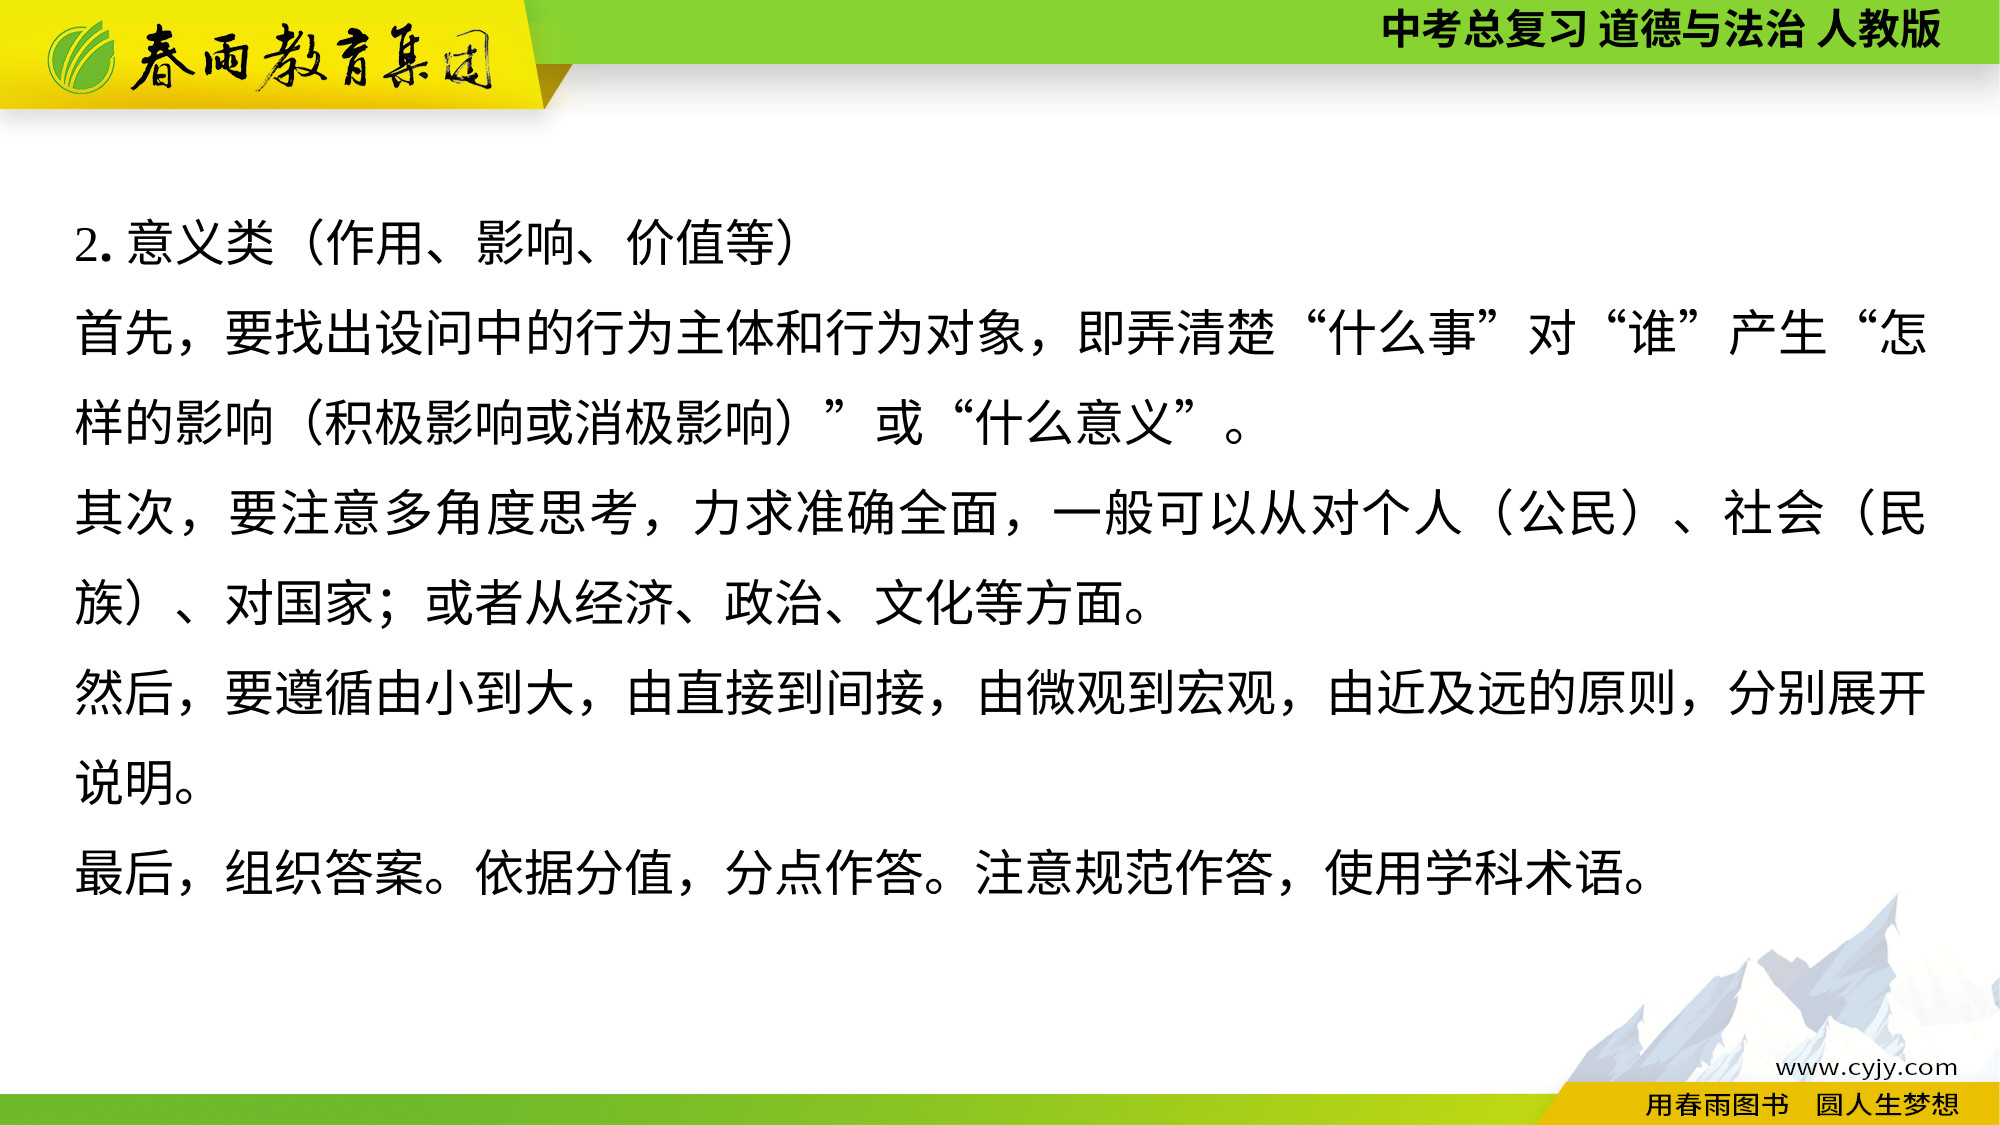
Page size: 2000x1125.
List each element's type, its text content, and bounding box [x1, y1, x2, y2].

picture [0, 0, 2000, 1125]
list 2.意义类（作用、影响、价值等） 首先，要找出设问中的行为主体和行为对象，即弄清楚“什么事”对“谁”产生“怎样的影响（积极影响或消极影响）”或“什么意义”。 其次，要注意多角度思考，力求准确全面，一般可以从对个人（公民）、社会（民族）、对国家；或者从经济、政治、文化等方面。 然后，要遵循由小到大，由直接到间接，由微观到宏观，由近及远的原则，分别展开说明。 最后，组织答案。依据分值，分点作答。注意规范作答，使用学科术语。 [59, 174, 1944, 906]
